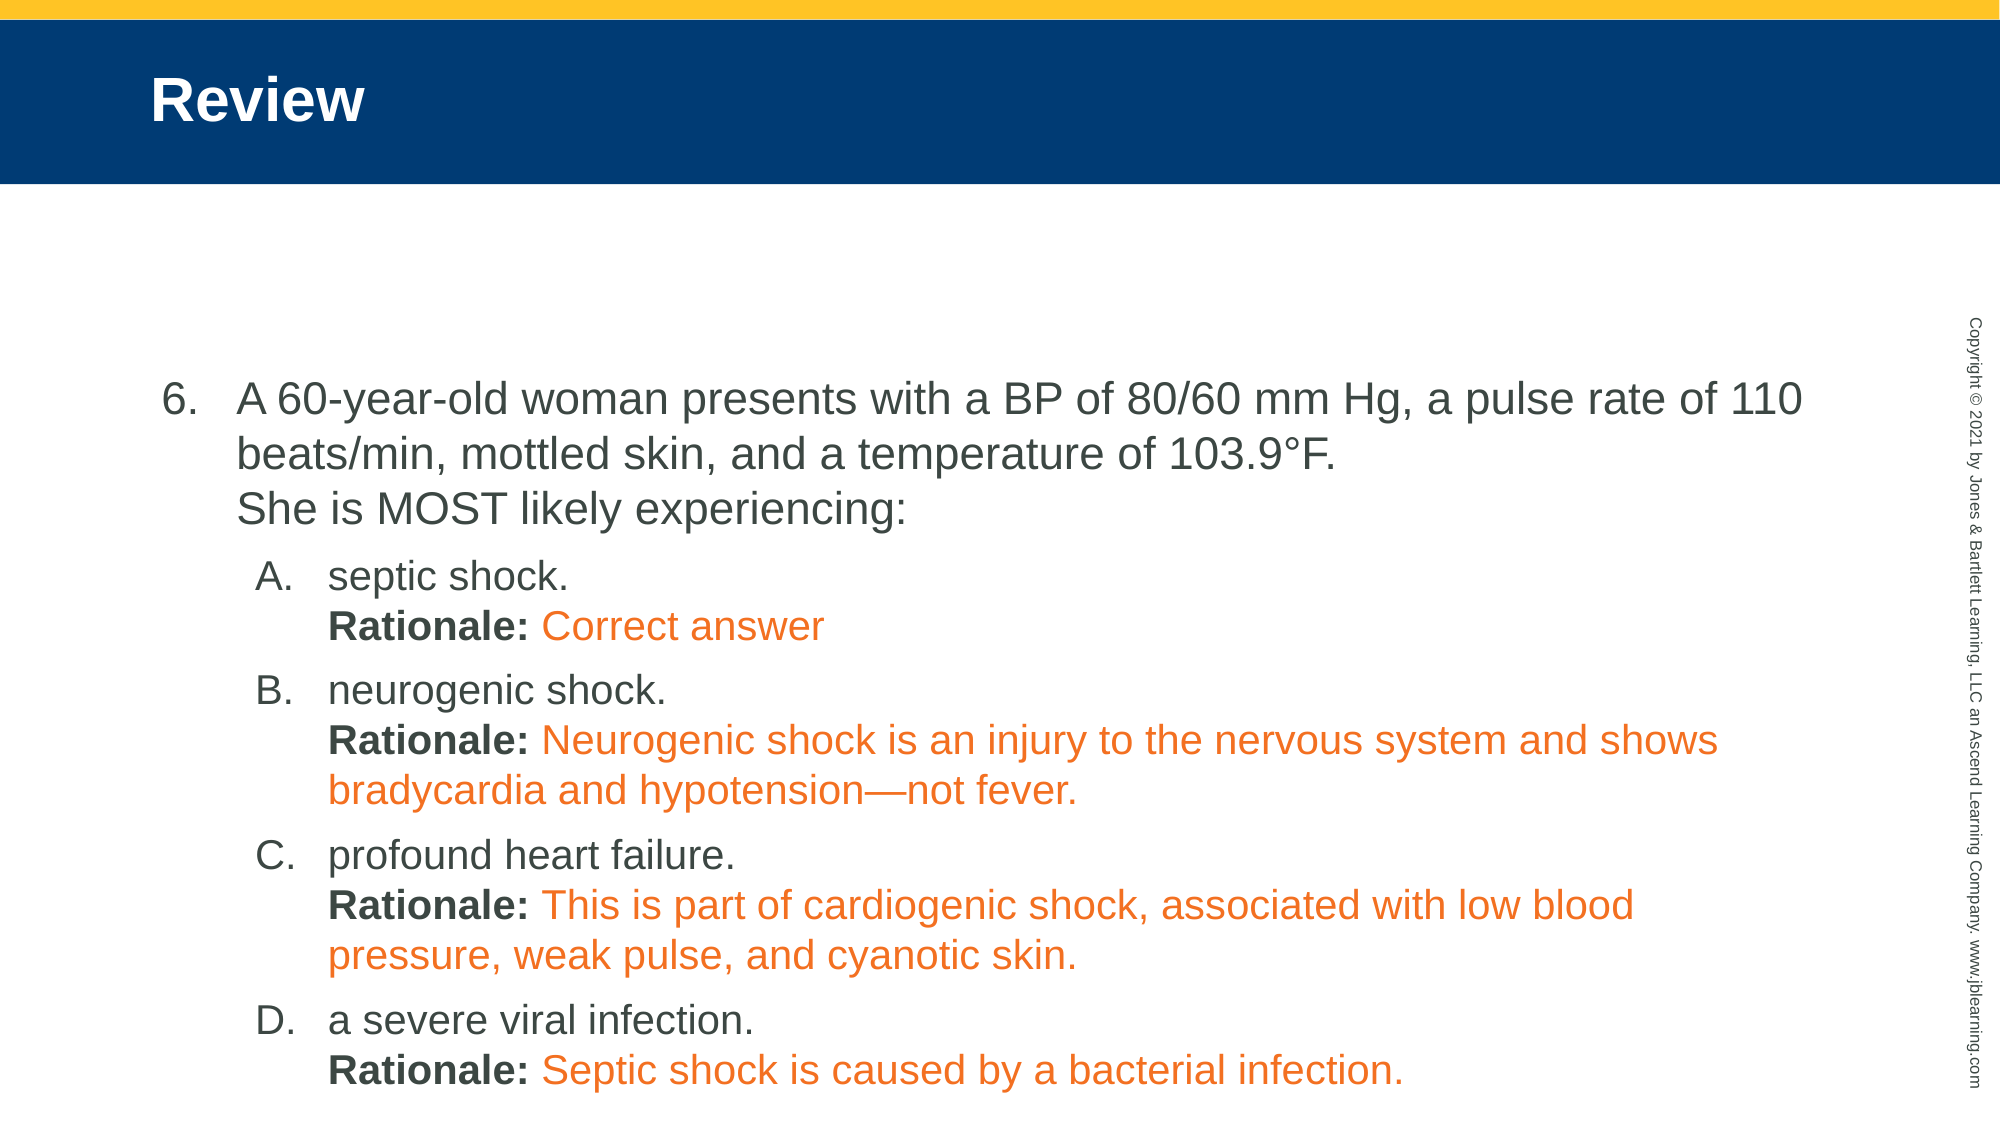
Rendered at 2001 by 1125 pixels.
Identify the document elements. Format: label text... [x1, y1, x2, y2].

title Review [0, 19, 2000, 185]
list A 60-year-old woman presents with a BP of 80/60 mm Hg, a pulse rate of 110 beats/min, mottled skin, and a temperature of 103.9°F. She is MOST likely experiencing: septic shock. Rationale: Correct answer neurogenic shock. Rationale: Neurogenic shock is an injury to the nervous system and shows bradycardia and hypotension—not fever. profound heart failure. Rationale: This is part of cardiogenic shock, associated with low blood pressure, weak pulse, and cyanotic skin. a severe viral infection. Rationale: Septic shock is caused by a bacterial infection. [146, 361, 1859, 1016]
